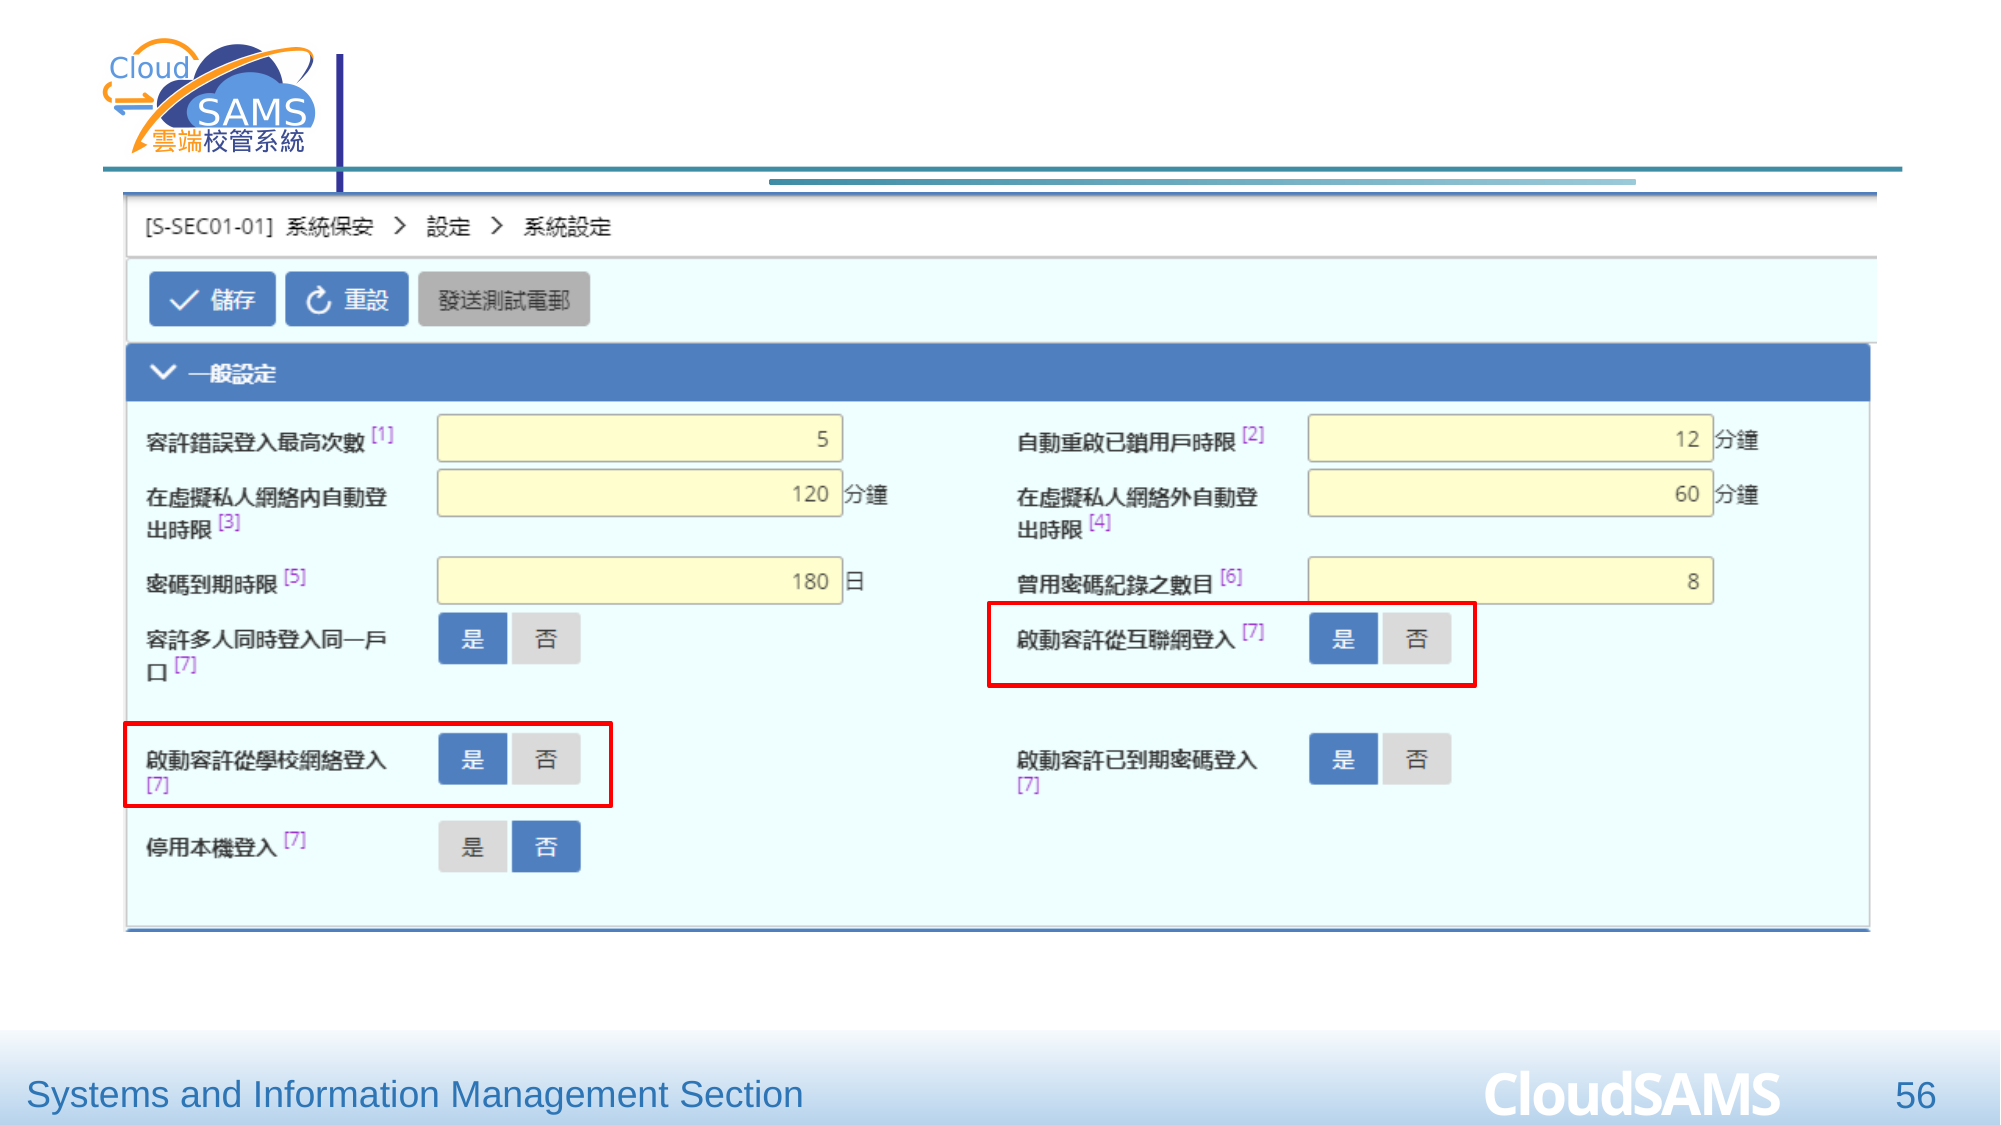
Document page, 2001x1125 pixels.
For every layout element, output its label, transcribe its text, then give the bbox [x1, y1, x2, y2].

picture [87, 7, 349, 175]
picture [123, 192, 1877, 933]
slide_number 56 [1755, 1063, 1952, 1125]
